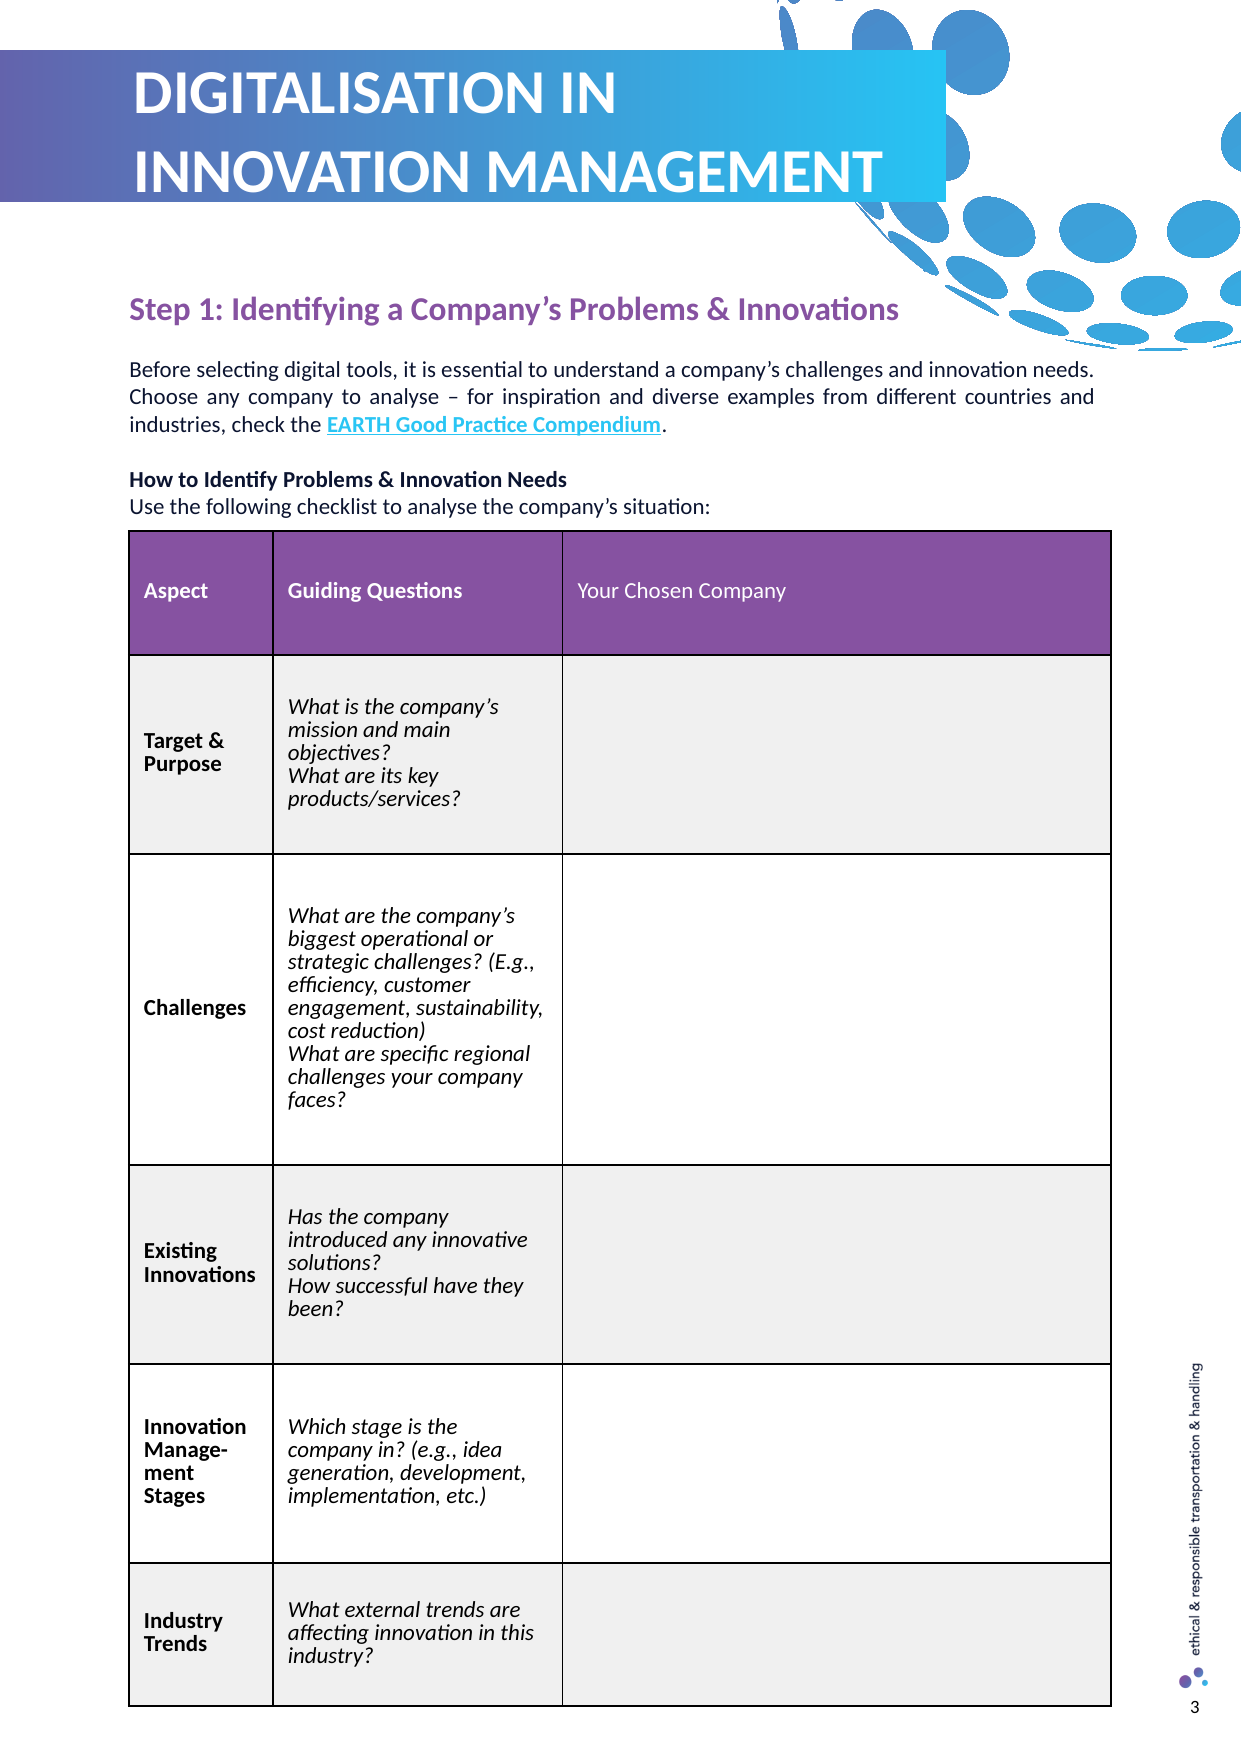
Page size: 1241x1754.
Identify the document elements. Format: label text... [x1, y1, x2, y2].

table_header Your Chosen Company [563, 532, 1110, 654]
text_box [888, 202, 949, 243]
table_cell Which stage is the company in? (e.g., idea generation, development, implementation, etc.) [274, 1365, 562, 1562]
picture [1179, 1357, 1217, 1680]
table_header Guiding Questions [274, 532, 562, 654]
text_box [852, 9, 913, 50]
text_box [963, 196, 1036, 257]
text_box [1121, 276, 1188, 316]
list DIGITALISATION IN INNOVATION MANAGEMENT [0, 50, 946, 202]
text_box [779, 6, 799, 50]
table_cell What external trends are affecting innovation in this industry? [274, 1564, 562, 1705]
text_box [1009, 310, 1069, 336]
table_cell [563, 1365, 1110, 1562]
table_cell Challenges [130, 855, 272, 1164]
text_box [1220, 270, 1241, 306]
text_box [788, 0, 800, 4]
table_cell [563, 656, 1110, 853]
text_box [855, 202, 939, 276]
text_box [1167, 200, 1240, 258]
table_cell [563, 855, 1110, 1164]
text_box [1065, 339, 1117, 349]
text_box [1059, 203, 1137, 263]
text_box [946, 256, 1008, 299]
text_box [1174, 321, 1233, 343]
table_cell Industry Trends [130, 1564, 272, 1705]
table_cell Target & Purpose [130, 656, 272, 853]
text_box [932, 10, 1010, 95]
text_box [1221, 112, 1241, 172]
text_box [1213, 340, 1241, 348]
table_cell Innovation Manage-ment Stages [130, 1365, 272, 1562]
text_box [1026, 270, 1094, 312]
slide_number 3 [1153, 1676, 1215, 1736]
table_header Aspect [130, 532, 272, 654]
table_cell Has the company introduced any innovative solutions? How successful have they been? [274, 1166, 562, 1363]
text_box [946, 114, 970, 181]
table_cell [563, 1564, 1110, 1705]
table_cell [563, 1166, 1110, 1363]
list Step 1: Identifying a Company’s Problems & Innovations Before selecting digital tools, it is essential to understand a company’s challenges and innovation needs. Choose any company to analyse – for inspiration and diverse examples from different countries and industries, check the EARTH Good Practice Compendium. How to Identify Problems & Innovation Needs Use the following checklist to analyse the company’s situation: Example: One logistics company struggles with delivery delays and is exploring AI-driven route optimisation. Meanwhile, another logistics provider is dealing with warehouse congestion and is considering an automated inventory management system to improve storage efficiency and order fulfilment. [114, 279, 1112, 1704]
text_box [945, 285, 999, 316]
table_cell What is the company’s mission and main objectives? What are its key products/services? [274, 656, 562, 853]
table_cell Existing Innovations [130, 1166, 272, 1363]
text_box [1086, 323, 1149, 345]
table_cell What are the company’s biggest operational or strategic challenges? (E.g., efficiency, customer engagement, sustainability, cost reduction) What are specific regional challenges your company faces? [274, 855, 562, 1164]
